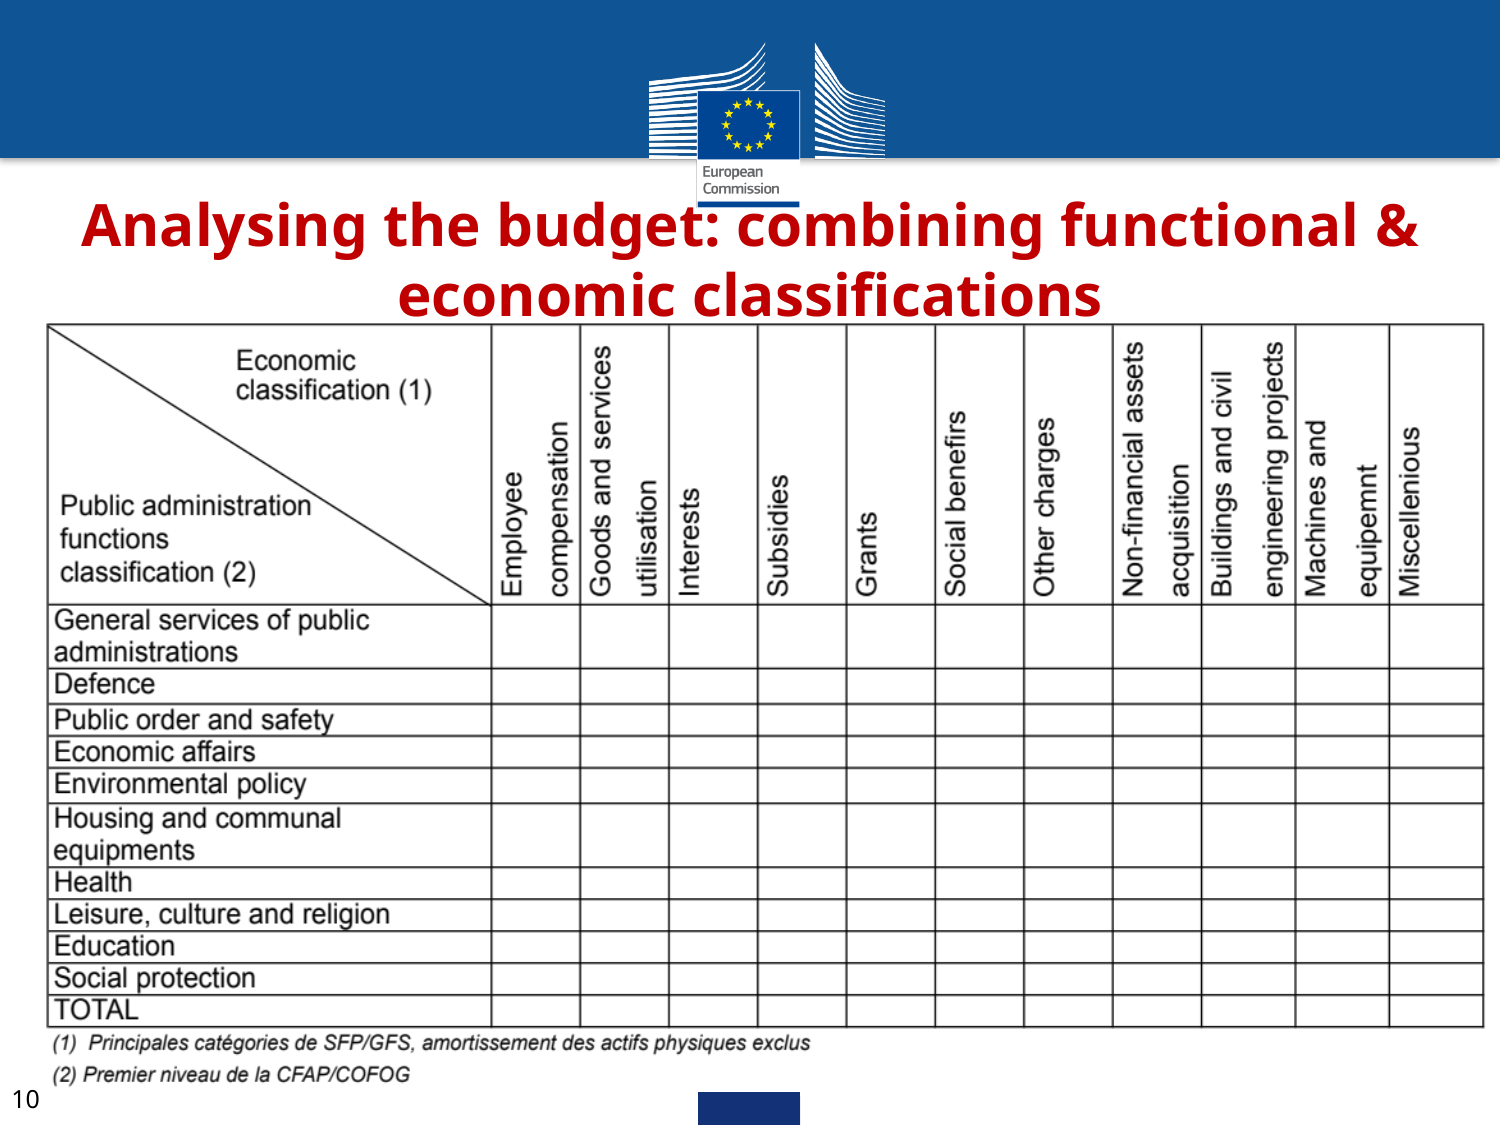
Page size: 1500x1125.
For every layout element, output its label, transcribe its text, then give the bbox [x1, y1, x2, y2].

text_box 10 [0, 1049, 55, 1125]
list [34, 313, 1500, 1088]
title Analysing the budget: combining functional & economic classifications [0, 164, 1500, 352]
picture [649, 42, 885, 164]
